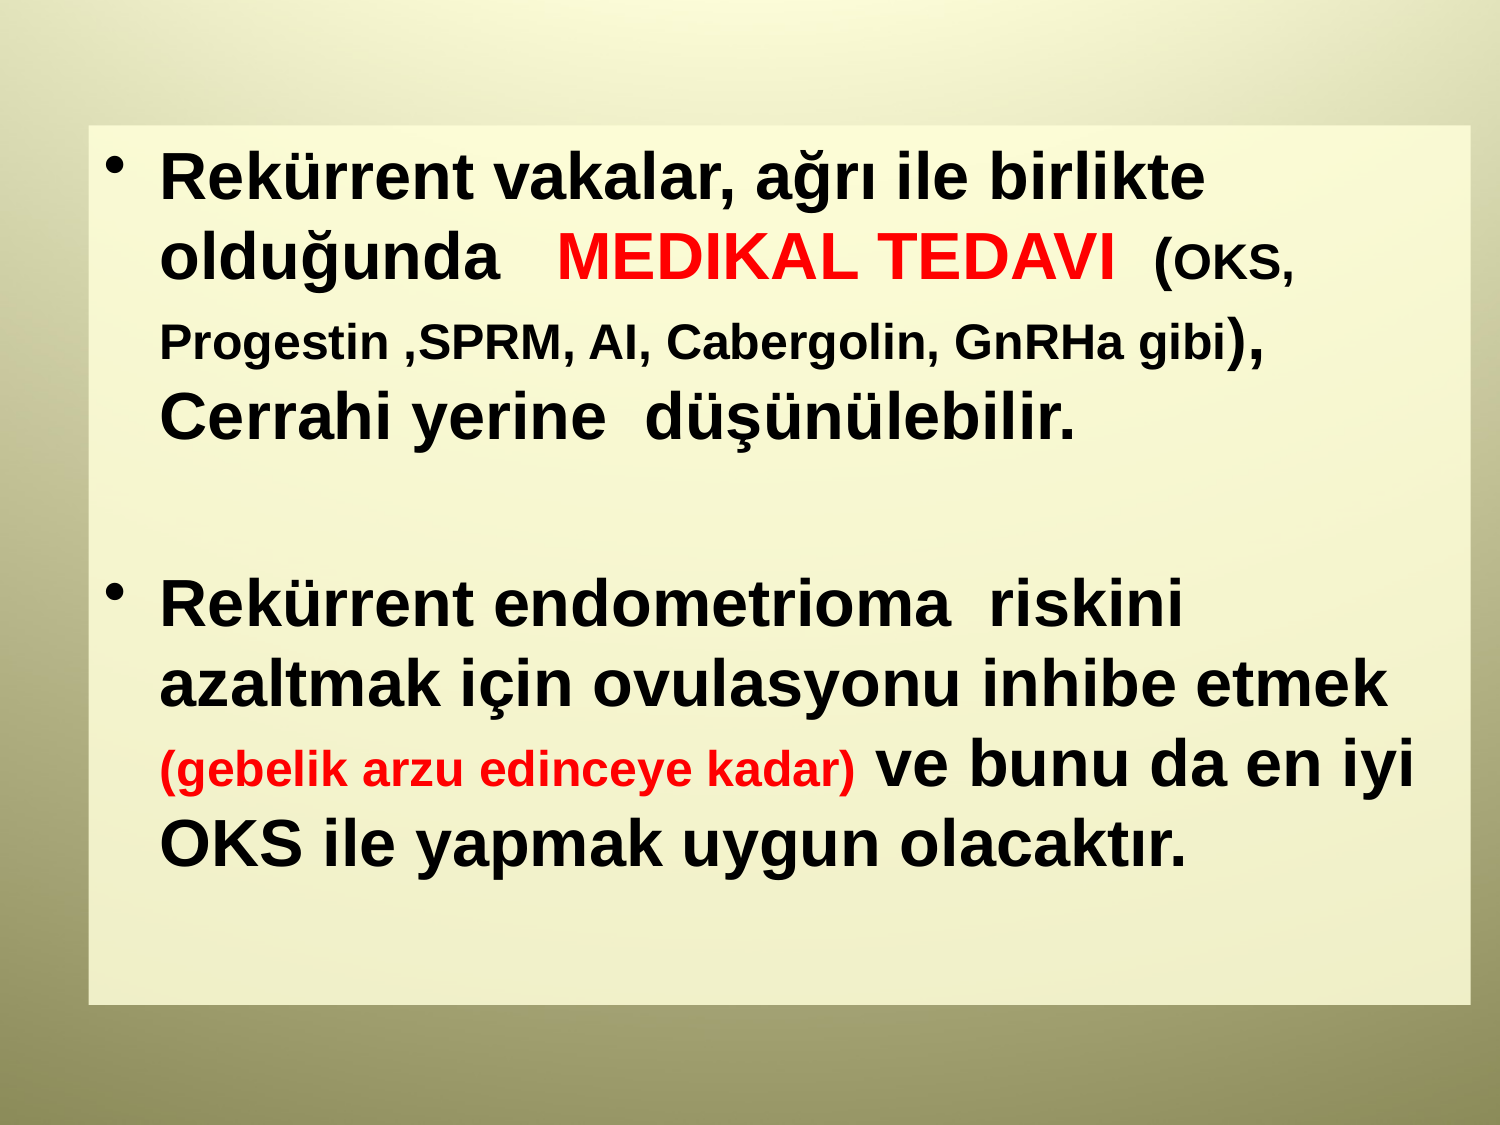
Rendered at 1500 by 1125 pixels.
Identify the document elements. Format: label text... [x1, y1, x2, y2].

picture [0, 0, 1500, 1125]
list Rekürrent vakalar, ağrı ile birlikte olduğunda MEDIKAL TEDAVI (OKS, Progestin ,SPRM, AI, Cabergolin, GnRHa gibi), Cerrahi yerine düşünülebilir. Rekürrent endometrioma riskini azaltmak için ovulasyonu inhibe etmek (gebelik arzu edinceye kadar) ve bunu da en iyi OKS ile yapmak uygun olacaktır. [88, 125, 1471, 1005]
